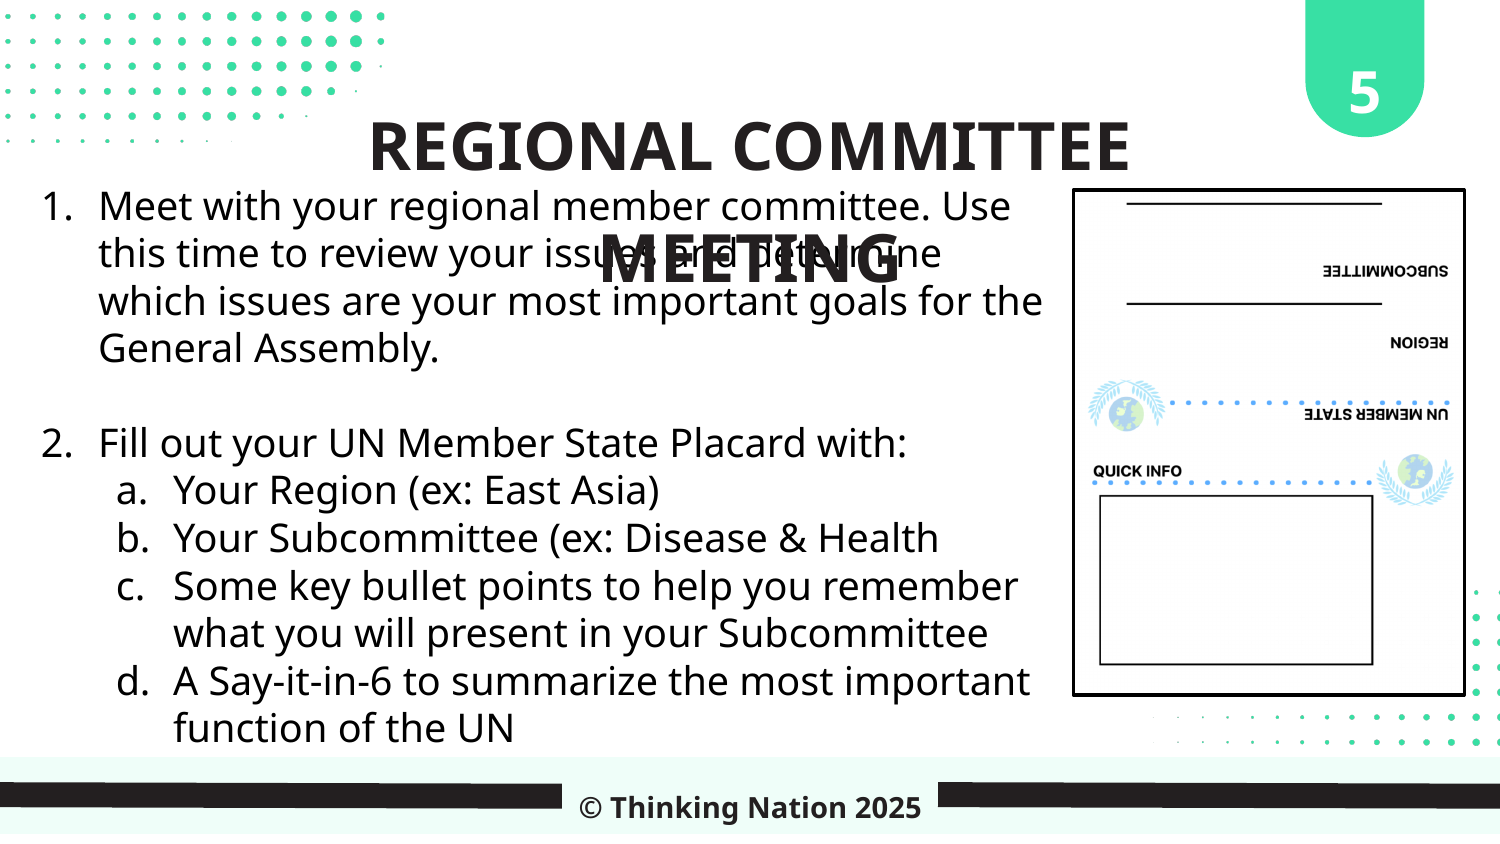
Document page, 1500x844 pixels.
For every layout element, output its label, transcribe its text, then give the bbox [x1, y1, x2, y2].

text_box [1128, 646, 1500, 755]
text_box Meet with your regional member committee. Use this time to review your issues and determine which issues are your most important goals for the General Assembly. Fill out your UN Member State Placard with: Your Region (ex: East Asia) Your Subcommittee (ex: Disease & Health Some key bullet points to help you remember what you will present in your Subcommittee A Say-it-in-6 to summarize the most important function of the UN [23, 180, 1050, 751]
text_box [0, 0, 385, 144]
text_box REGIONAL COMMITTEE MEETING [209, 71, 1291, 296]
picture [1017, 192, 1500, 693]
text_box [1300, 0, 1430, 138]
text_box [0, 756, 1500, 835]
